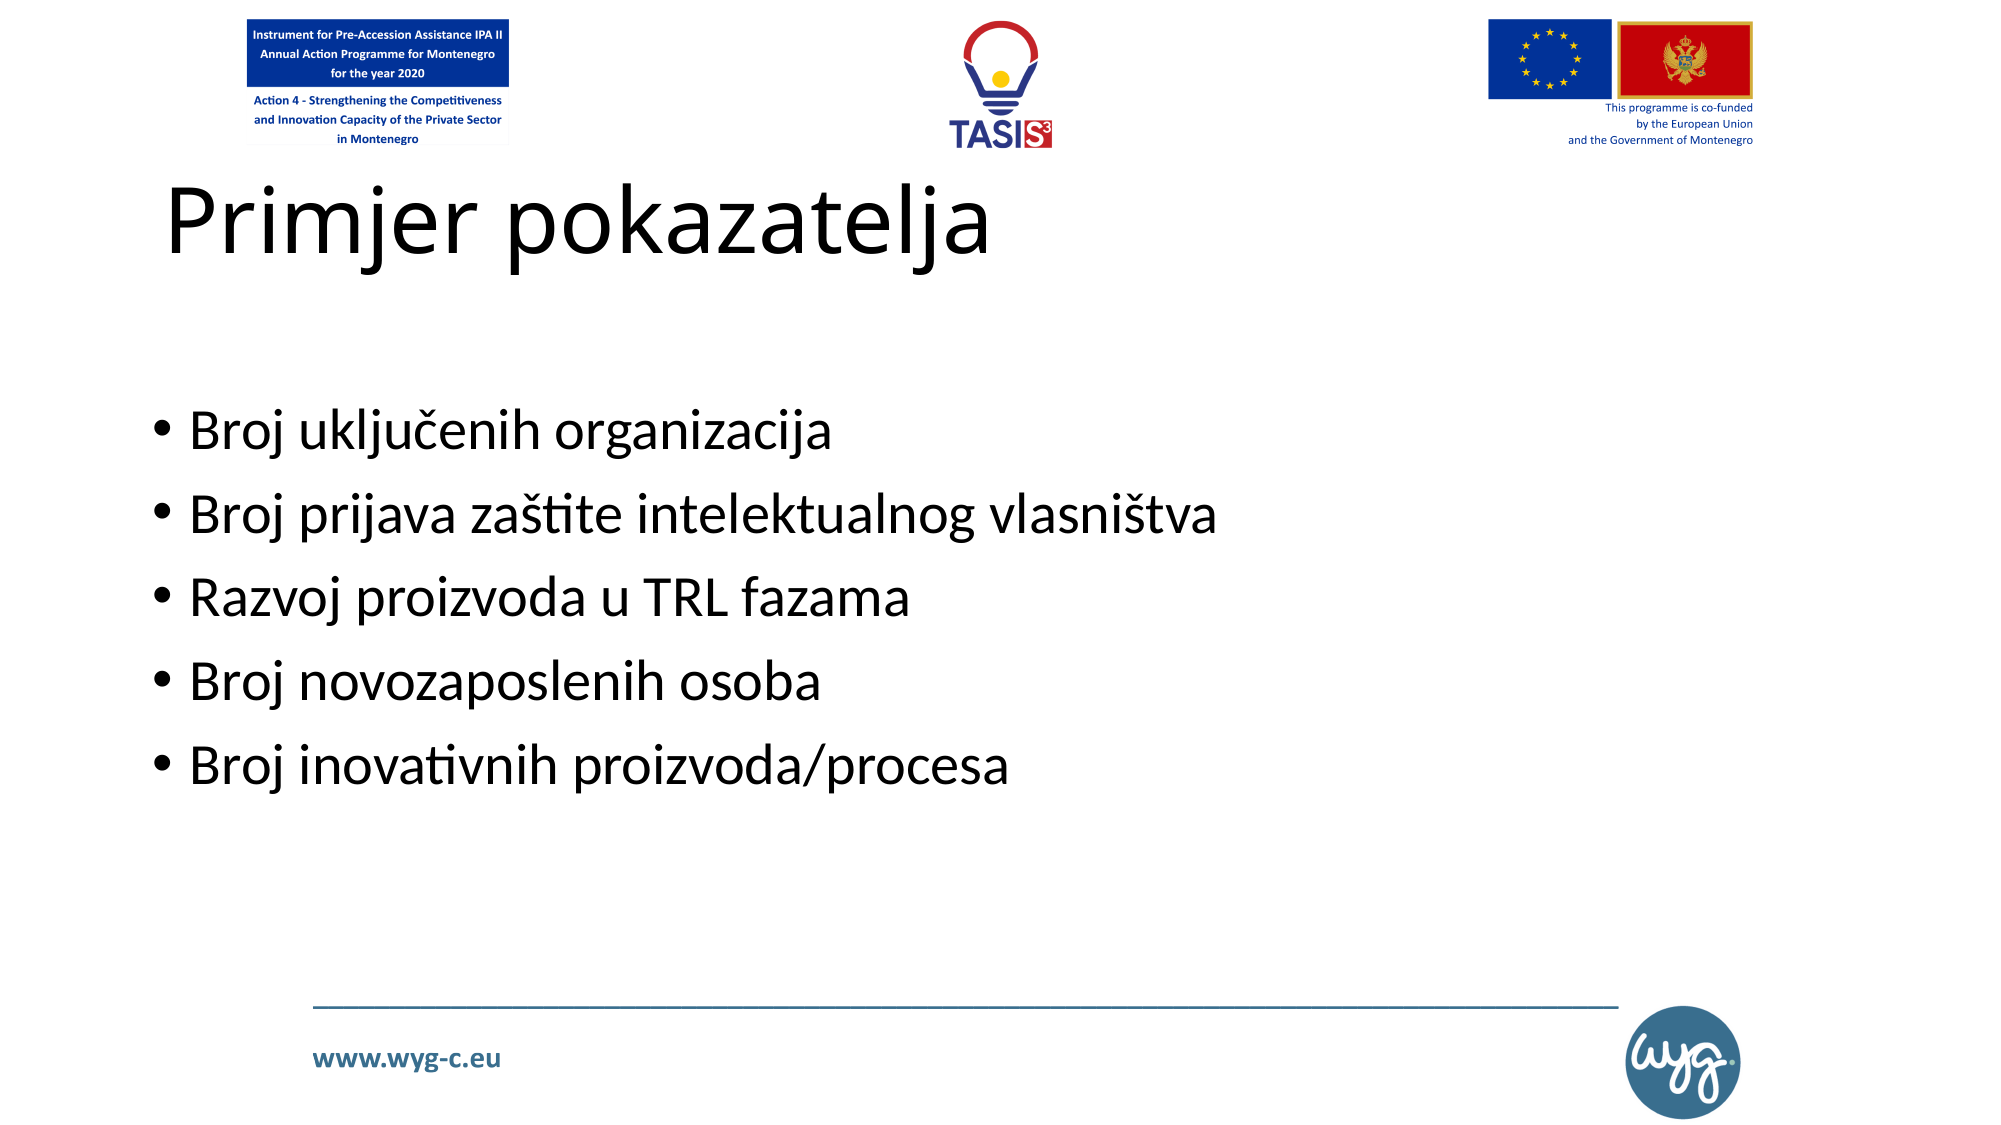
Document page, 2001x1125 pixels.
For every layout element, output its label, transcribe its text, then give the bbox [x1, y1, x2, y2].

title Primjer pokazatelja [148, 114, 1480, 333]
picture [312, 1014, 1743, 1125]
picture [246, 19, 1753, 149]
list Broj uključenih organizacija Broj prijava zaštite intelektualnog vlasništva Razvoj proizvoda u TRL fazama Broj novozaposlenih osoba Broj inovativnih proizvoda/procesa [137, 391, 1863, 1014]
